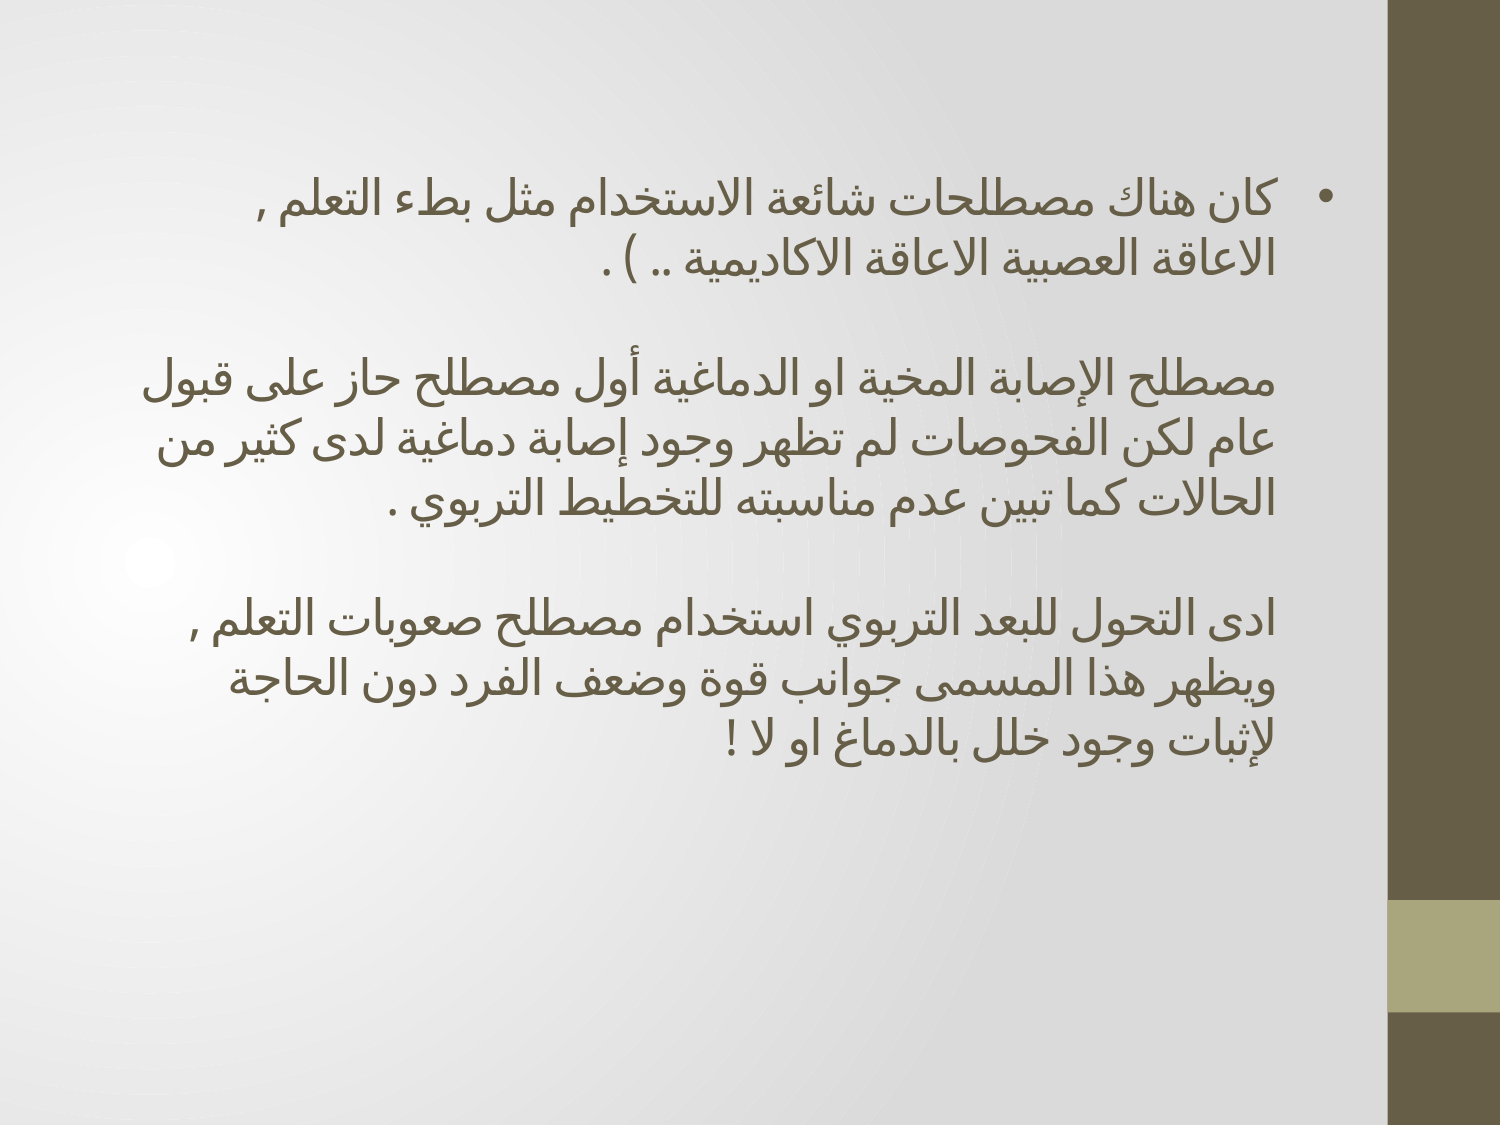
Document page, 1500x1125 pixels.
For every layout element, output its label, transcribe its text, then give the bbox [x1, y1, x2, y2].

title كان هناك مصطلحات شائعة الاستخدام مثل بطء التعلم , الاعاقة العصبية الاعاقة الاكاديمية .. ) . مصطلح الإصابة المخية او الدماغية أول مصطلح حاز على قبول عام لكن الفحوصات لم تظهر وجود إصابة دماغية لدى كثير من الحالات كما تبين عدم مناسبته للتخطيط التربوي . ادى التحول للبعد التربوي استخدام مصطلح صعوبات التعلم , ويظهر هذا المسمى جوانب قوة وضعف الفرد دون الحاجة لإثبات وجود خلل بالدماغ او لا ! [112, 314, 1350, 833]
